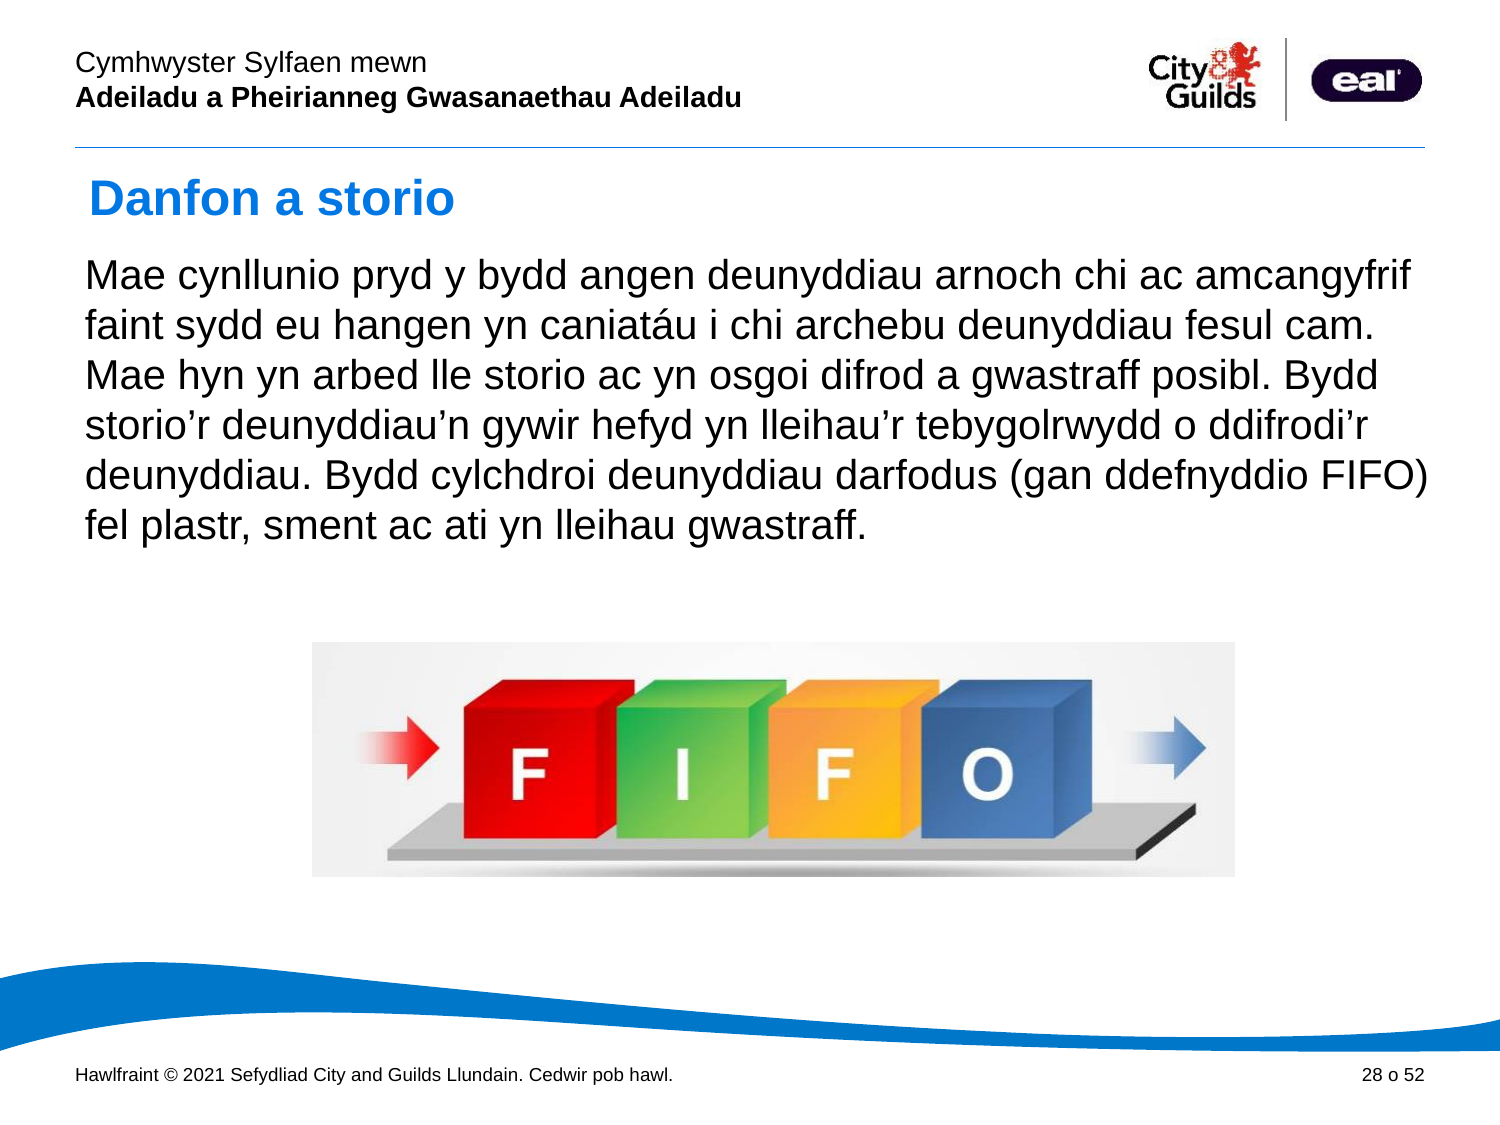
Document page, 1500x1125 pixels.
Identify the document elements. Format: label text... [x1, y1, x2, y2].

title Danfon a storio [74, 165, 1426, 229]
picture [312, 641, 1235, 878]
picture [1149, 38, 1422, 121]
list Mae cynllunio pryd y bydd angen deunyddiau arnoch chi ac amcangyfrif faint sydd eu hangen yn caniatáu i chi archebu deunyddiau fesul cam. Mae hyn yn arbed lle storio ac yn osgoi difrod a gwastraff posibl. Bydd storio’r deunyddiau’n gywir hefyd yn lleihau’r tebygolrwydd o ddifrodi’r deunyddiau. Bydd cylchdroi deunyddiau darfodus (gan ddefnyddio FIFO) fel plastr, sment ac ati yn lleihau gwastraff. [84, 247, 1436, 946]
